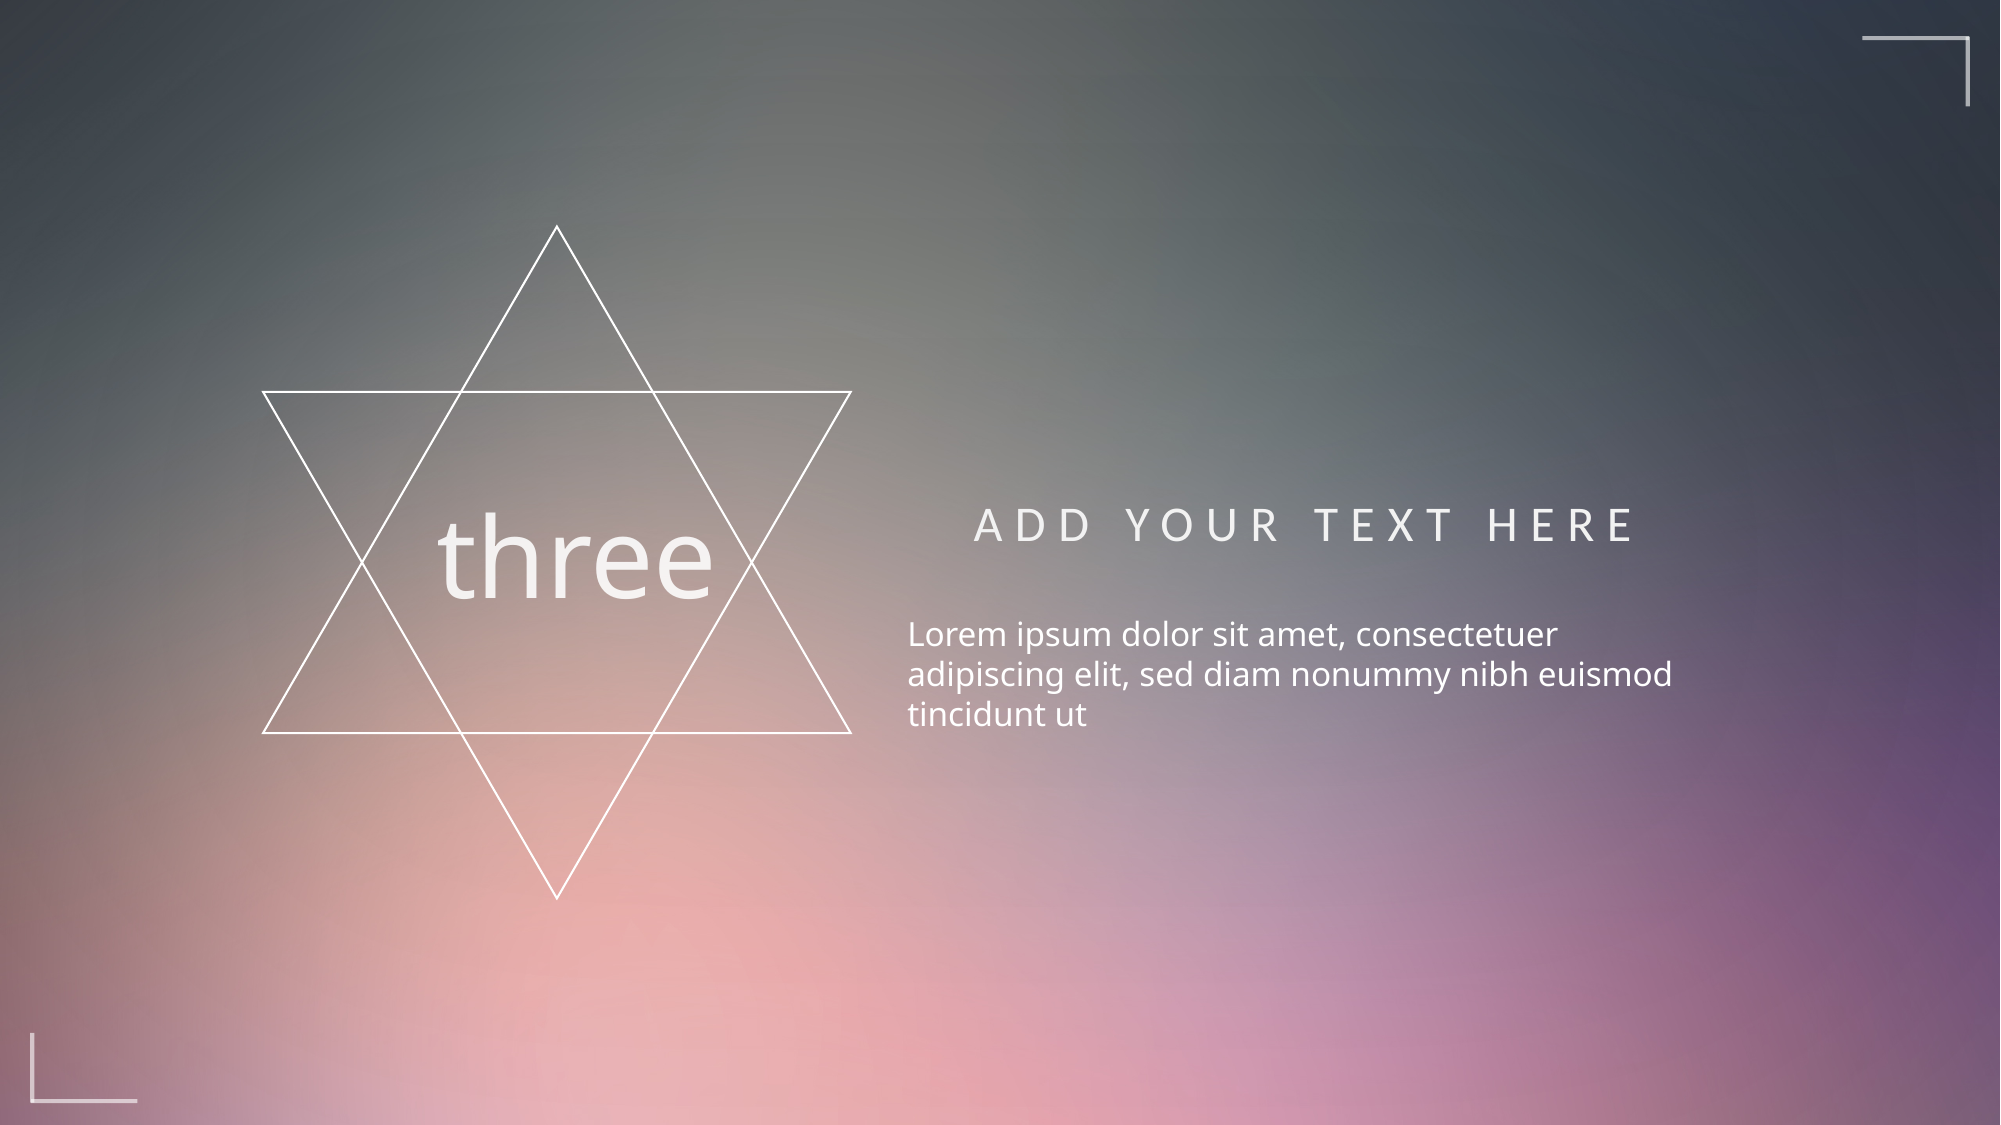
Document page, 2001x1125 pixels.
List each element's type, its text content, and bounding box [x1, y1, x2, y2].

text_box ADD YOUR TEXT HERE [958, 483, 1648, 559]
picture [0, 0, 2000, 1125]
text_box [261, 563, 460, 735]
text_box [654, 629, 853, 735]
text_box [261, 390, 853, 901]
text_box Lorem ipsum dolor sit amet, consectetuer adipiscing elit, sed diam nonummy nibh euismod tincidunt ut [892, 605, 1737, 741]
text_box three [421, 478, 816, 629]
text_box [460, 224, 653, 390]
